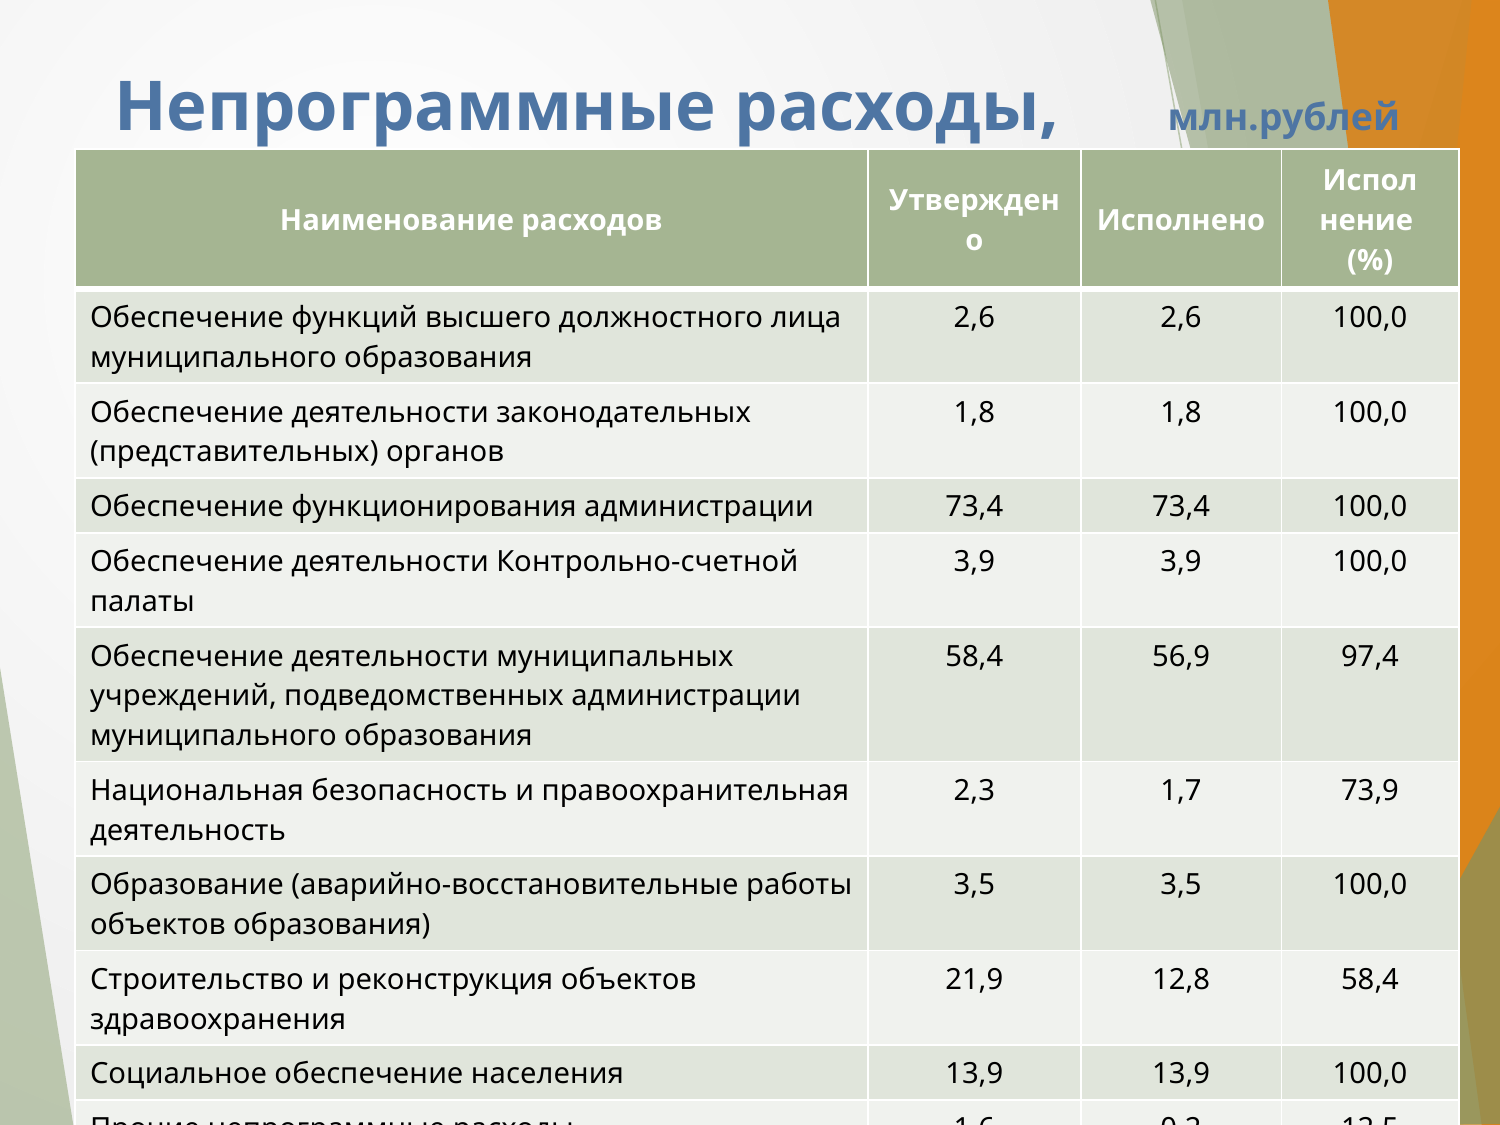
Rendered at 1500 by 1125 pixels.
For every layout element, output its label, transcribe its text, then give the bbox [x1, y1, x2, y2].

table_cell 73,4 [869, 479, 1080, 532]
table_cell 100,0 [1282, 534, 1458, 626]
table_cell 2,3 [869, 762, 1080, 855]
table_cell Обеспечение деятельности законодательных (представительных) органов [76, 384, 867, 477]
table_cell 1,8 [869, 384, 1080, 477]
table_cell 3,9 [869, 534, 1080, 626]
table_cell 1,7 [1082, 762, 1281, 855]
table_cell Обеспечение функционирования администрации [76, 479, 867, 532]
table_cell Обеспечение деятельности муниципальных учреждений, подведомственных администрации муниципального образования [76, 628, 867, 761]
table_cell 100,0 [1282, 857, 1458, 950]
table_cell 100,0 [1282, 479, 1458, 532]
table_cell 13,9 [1082, 1046, 1281, 1099]
table_cell 21,9 [869, 951, 1080, 1044]
table_cell 1,8 [1082, 384, 1281, 477]
table_cell 100,0 [1282, 292, 1458, 382]
table_cell 100,0 [1282, 384, 1458, 477]
table_cell 12,5 [1282, 1101, 1458, 1125]
table_cell 13,9 [869, 1046, 1080, 1099]
table_cell Национальная безопасность и правоохранительная деятельность [76, 762, 867, 855]
table_cell 97,4 [1282, 628, 1458, 761]
table_cell 3,5 [1082, 857, 1281, 950]
table_cell 73,9 [1282, 762, 1458, 855]
table_cell 1,6 [869, 1101, 1080, 1125]
table_cell Образование (аварийно-восстановительные работы объектов образования) [76, 857, 867, 950]
table_header Испол нение (%) [1282, 150, 1458, 286]
table_cell 73,4 [1082, 479, 1281, 532]
table_cell Обеспечение деятельности Контрольно-счетной палаты [76, 534, 867, 626]
table_cell 3,9 [1082, 534, 1281, 626]
table_cell 58,4 [869, 628, 1080, 761]
table_header Исполнено [1082, 150, 1281, 286]
table_cell Обеспечение функций высшего должностного лица муниципального образования [76, 292, 867, 382]
table_cell Строительство и реконструкция объектов здравоохранения [76, 951, 867, 1044]
table_cell 100,0 [1282, 1046, 1458, 1099]
title Непрограммные расходы, млн.рублей [75, 54, 1425, 148]
table_cell Социальное обеспечение населения [76, 1046, 867, 1099]
table_cell 12,8 [1082, 951, 1281, 1044]
table_cell 2,6 [1082, 292, 1281, 382]
table_cell 3,5 [869, 857, 1080, 950]
table_cell Прочие непрограммные расходы [76, 1101, 867, 1125]
table_cell 0,2 [1082, 1101, 1281, 1125]
table_cell 56,9 [1082, 628, 1281, 761]
table_cell 58,4 [1282, 951, 1458, 1044]
table_header Наименование расходов [76, 150, 867, 286]
table_cell 2,6 [869, 292, 1080, 382]
table_header Утверждено [869, 150, 1080, 286]
